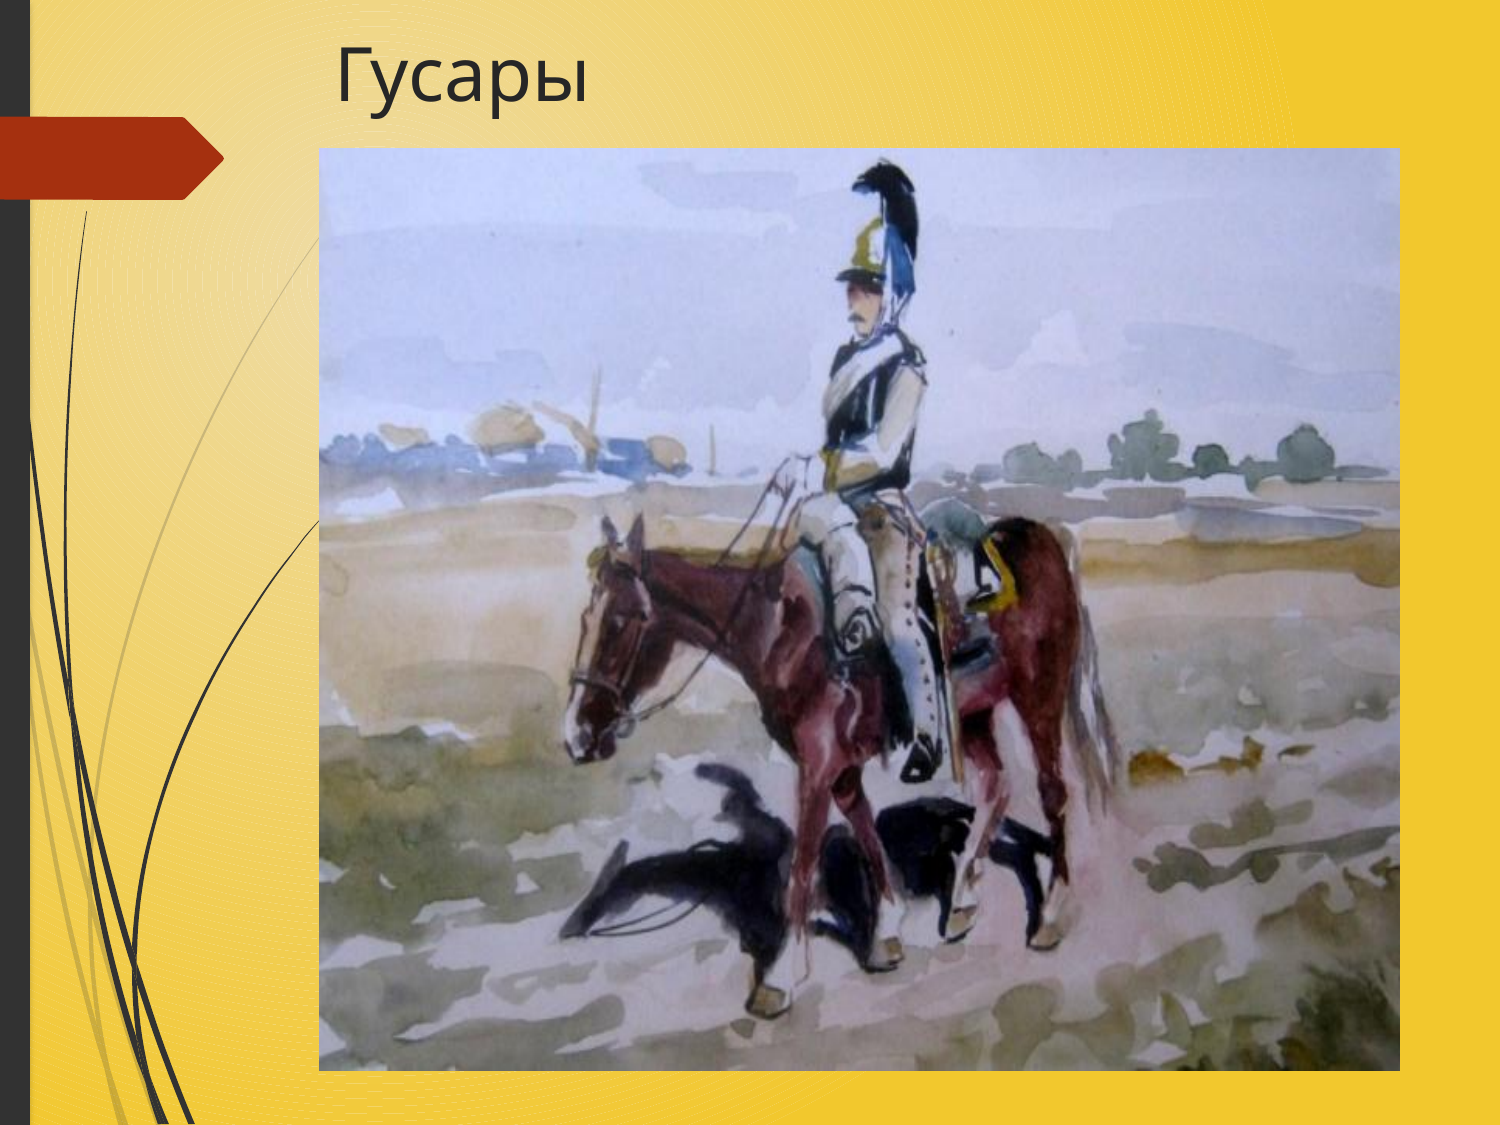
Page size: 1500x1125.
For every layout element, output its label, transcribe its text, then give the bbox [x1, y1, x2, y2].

title Гусары [319, 19, 1400, 148]
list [318, 148, 1401, 1071]
